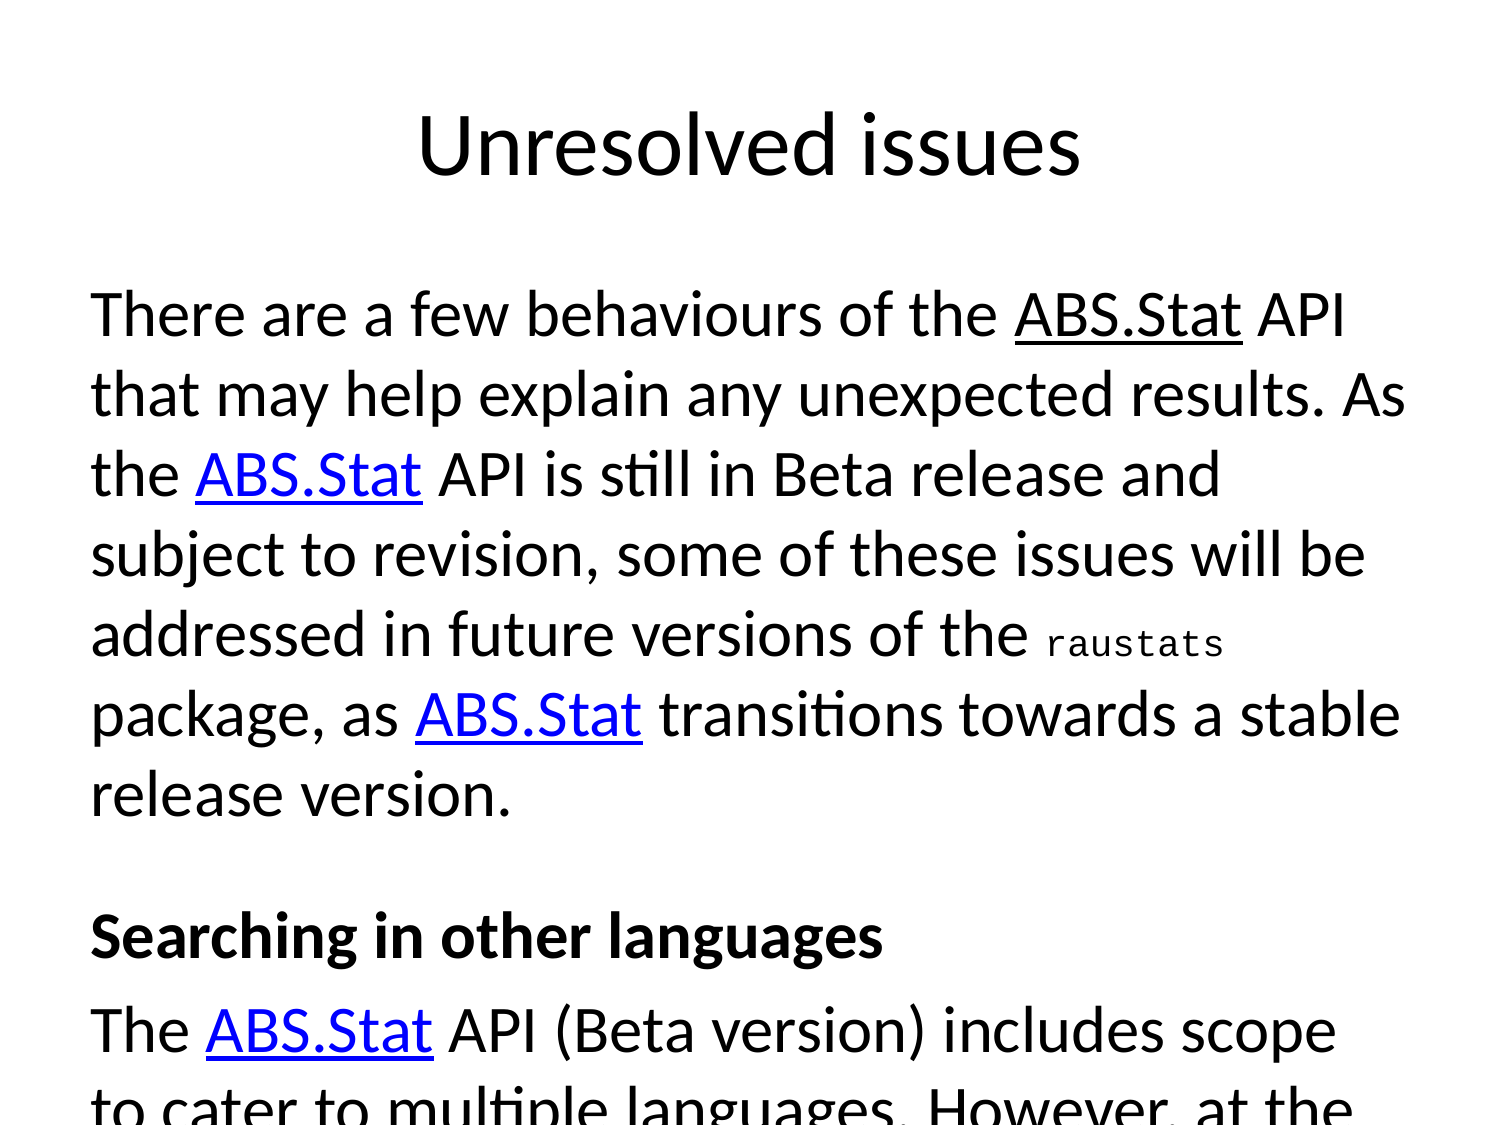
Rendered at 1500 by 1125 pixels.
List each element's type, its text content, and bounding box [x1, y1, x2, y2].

title Unresolved issues [75, 45, 1425, 233]
list There are a few behaviours of the ABS.Stat API that may help explain any unexpected results. As the ABS.Stat API is still in Beta release and subject to revision, some of these issues will be addressed in future versions of the raustats package, as ABS.Stat transitions towards a stable release version. Searching in other languages The ABS.Stat API (Beta version) includes scope to cater to multiple languages. However, at the time of writing, French appears to be the only other language included in the data sets. Moreover, the text for many records that are denoted as French appear to be in English. The ABS API calling functions included in this library allow users to specify their preferred language, but this functionality has been little tested to date. Query, data and session constraints As already noted, the ABS.Stat API has a query string length limit (1000 characters) and record return limit (1 million records). We have not tested how rigorously these limits are enforced. Accordingly, the abs_stats function includes the enforce_api_limits argument to catch these limits before the query is submitted. The argument also allows the user to override the limits and submit the query anyway. This argument may be deprecated in future versions. The ABS.Stat API also has a 10-minute session time limit for users to download datasets via the SDMX service. The functions in raustats almost exclusively use the SDMX-JSON query interface, so it is not clear whether the session time limit applies. If time limits are an issue, the ABS advises users to submit multiple smaller requests to retrieve the required data. [75, 262, 1425, 1005]
